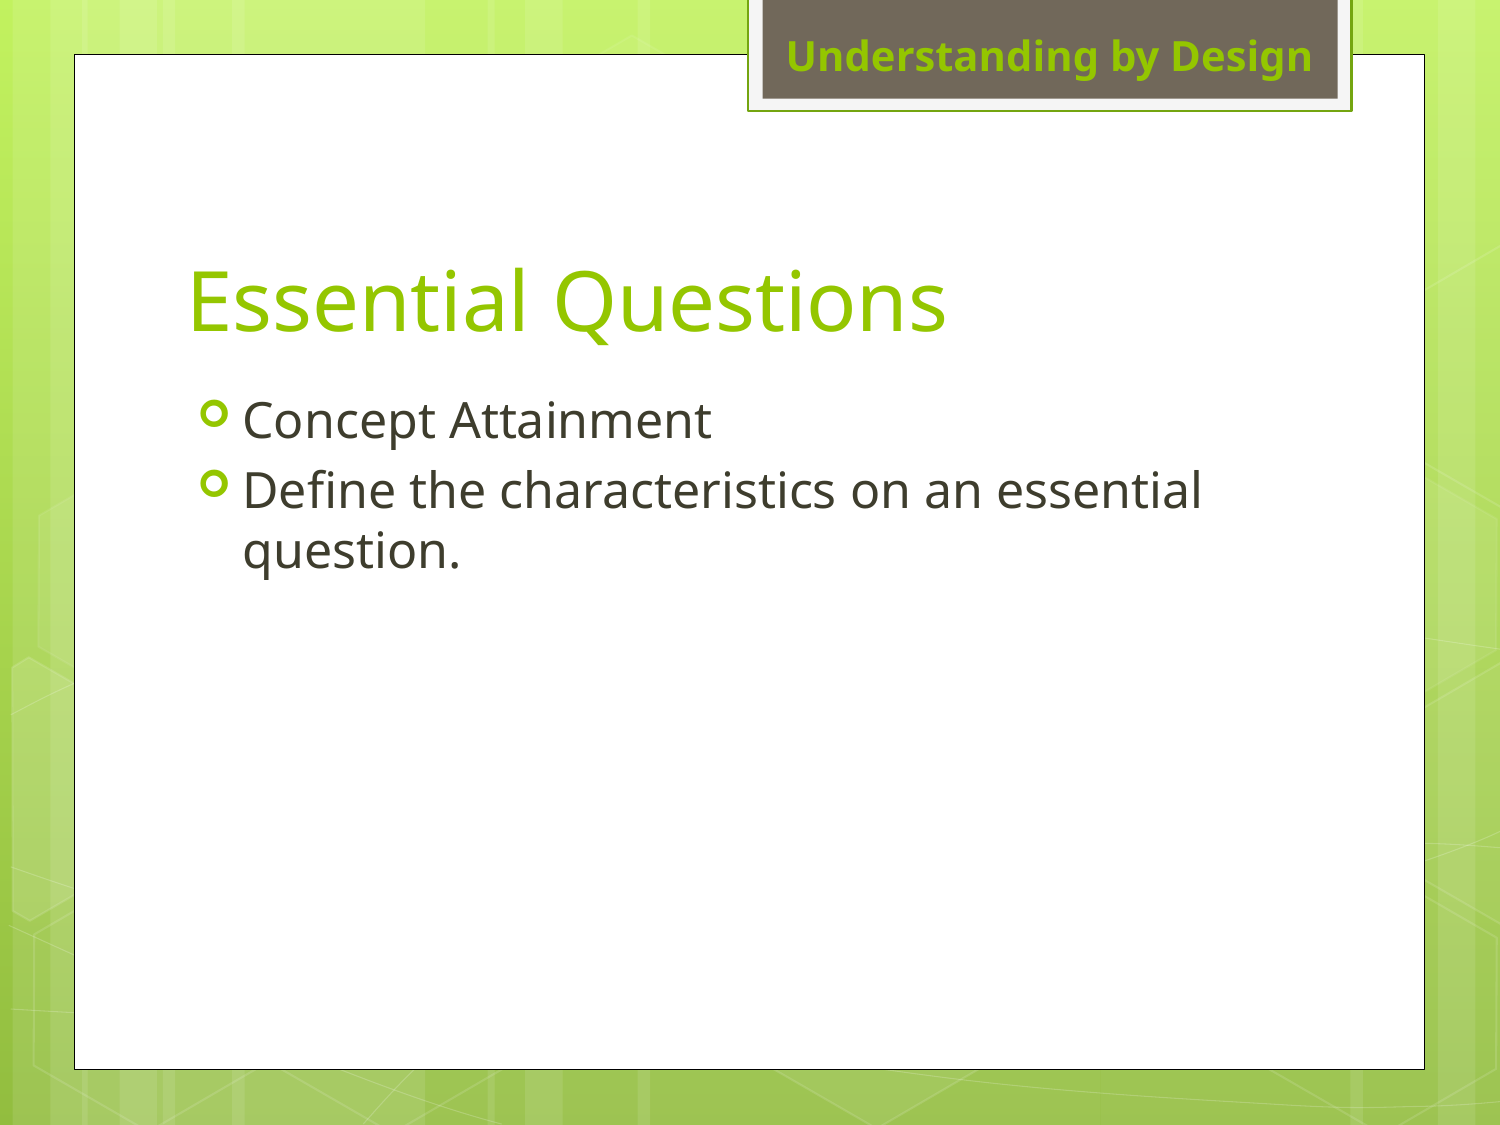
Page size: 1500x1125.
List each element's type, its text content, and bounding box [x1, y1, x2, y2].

title Essential Questions [171, 168, 1324, 357]
list Concept Attainment Define the characteristics on an essential question. [171, 381, 1283, 957]
